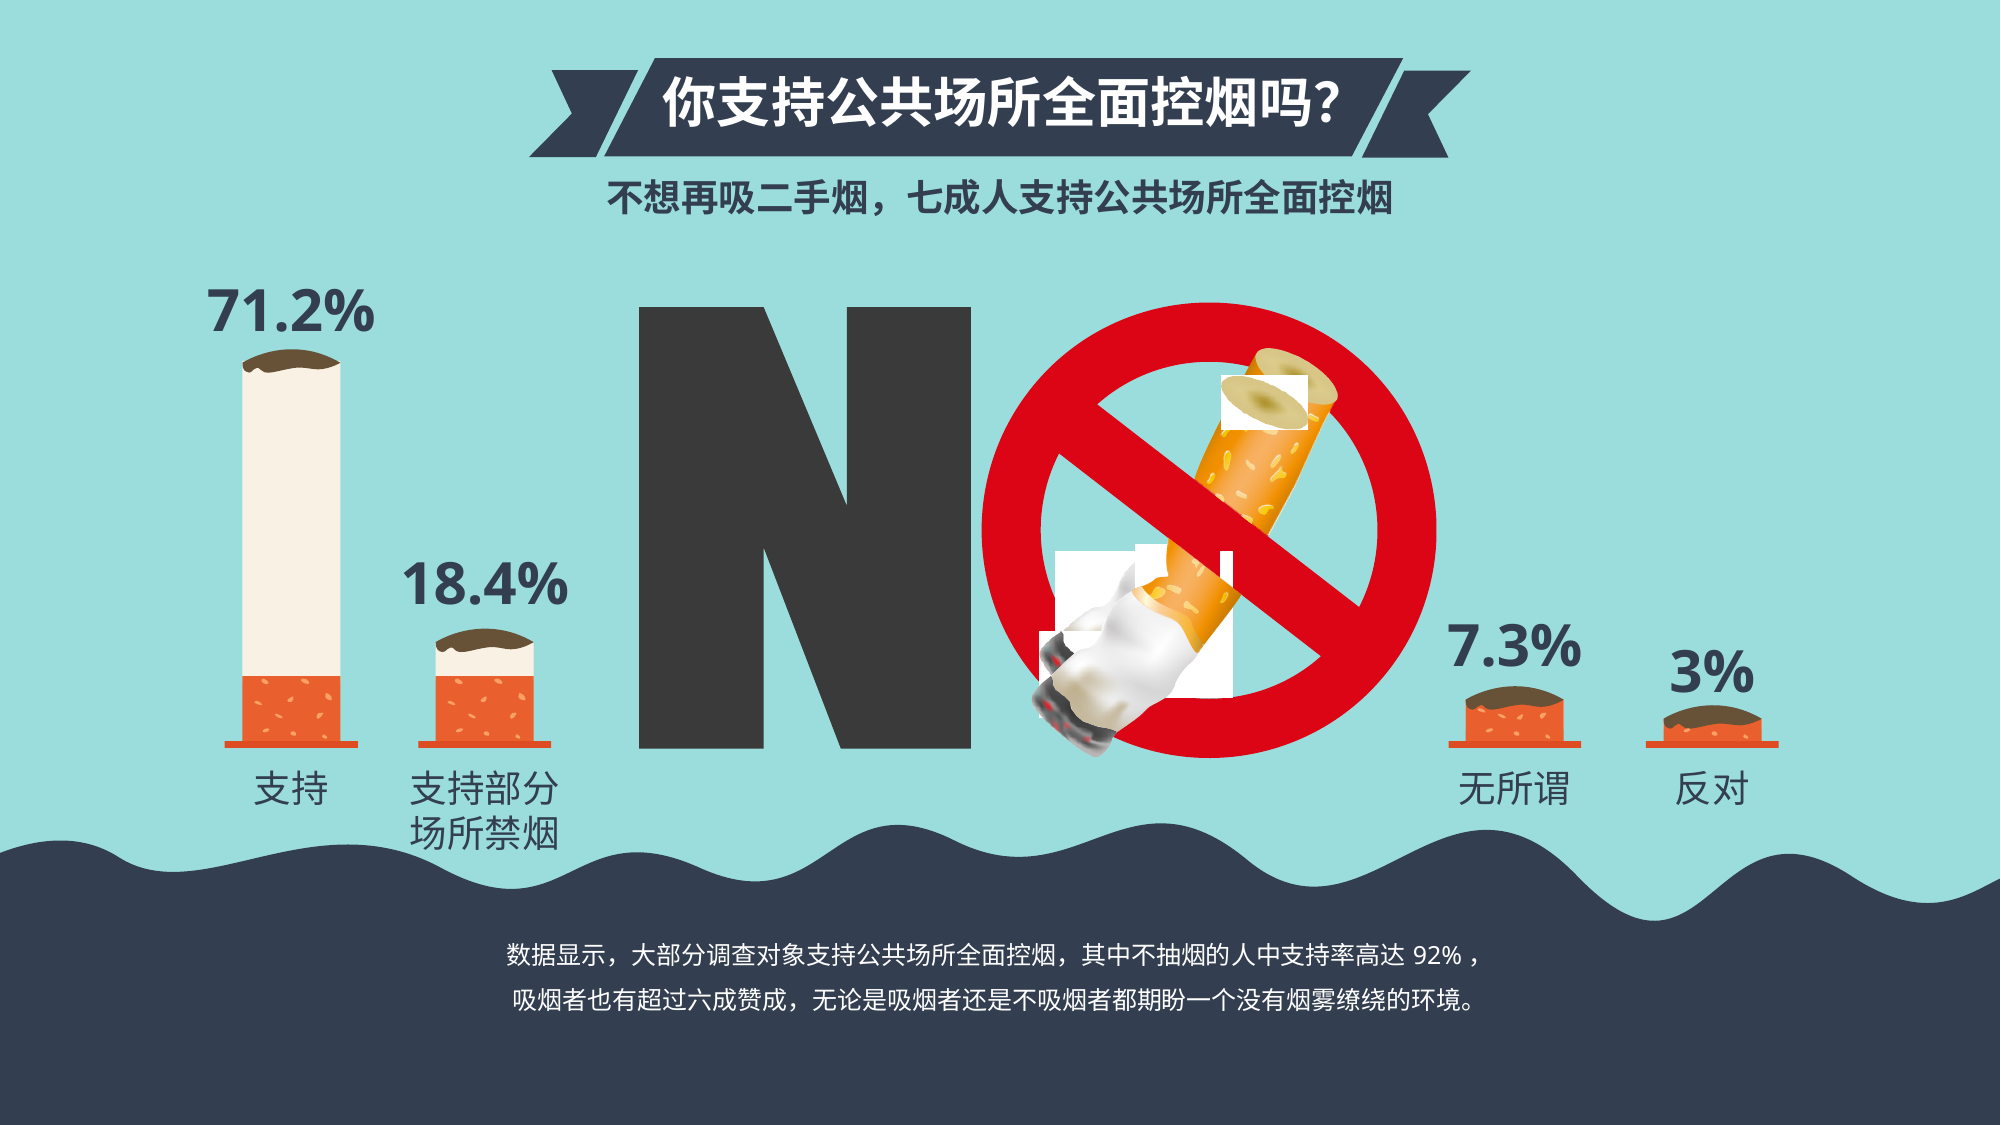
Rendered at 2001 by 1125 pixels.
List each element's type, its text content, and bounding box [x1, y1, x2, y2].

text_box 不想再吸二手烟，七成人支持公共场所全面控烟 [591, 166, 1409, 227]
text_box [0, 739, 2000, 1125]
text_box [1438, 601, 1591, 818]
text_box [1636, 626, 1788, 818]
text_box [212, 265, 371, 818]
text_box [528, 58, 1471, 158]
picture [638, 301, 1437, 786]
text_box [393, 538, 577, 864]
